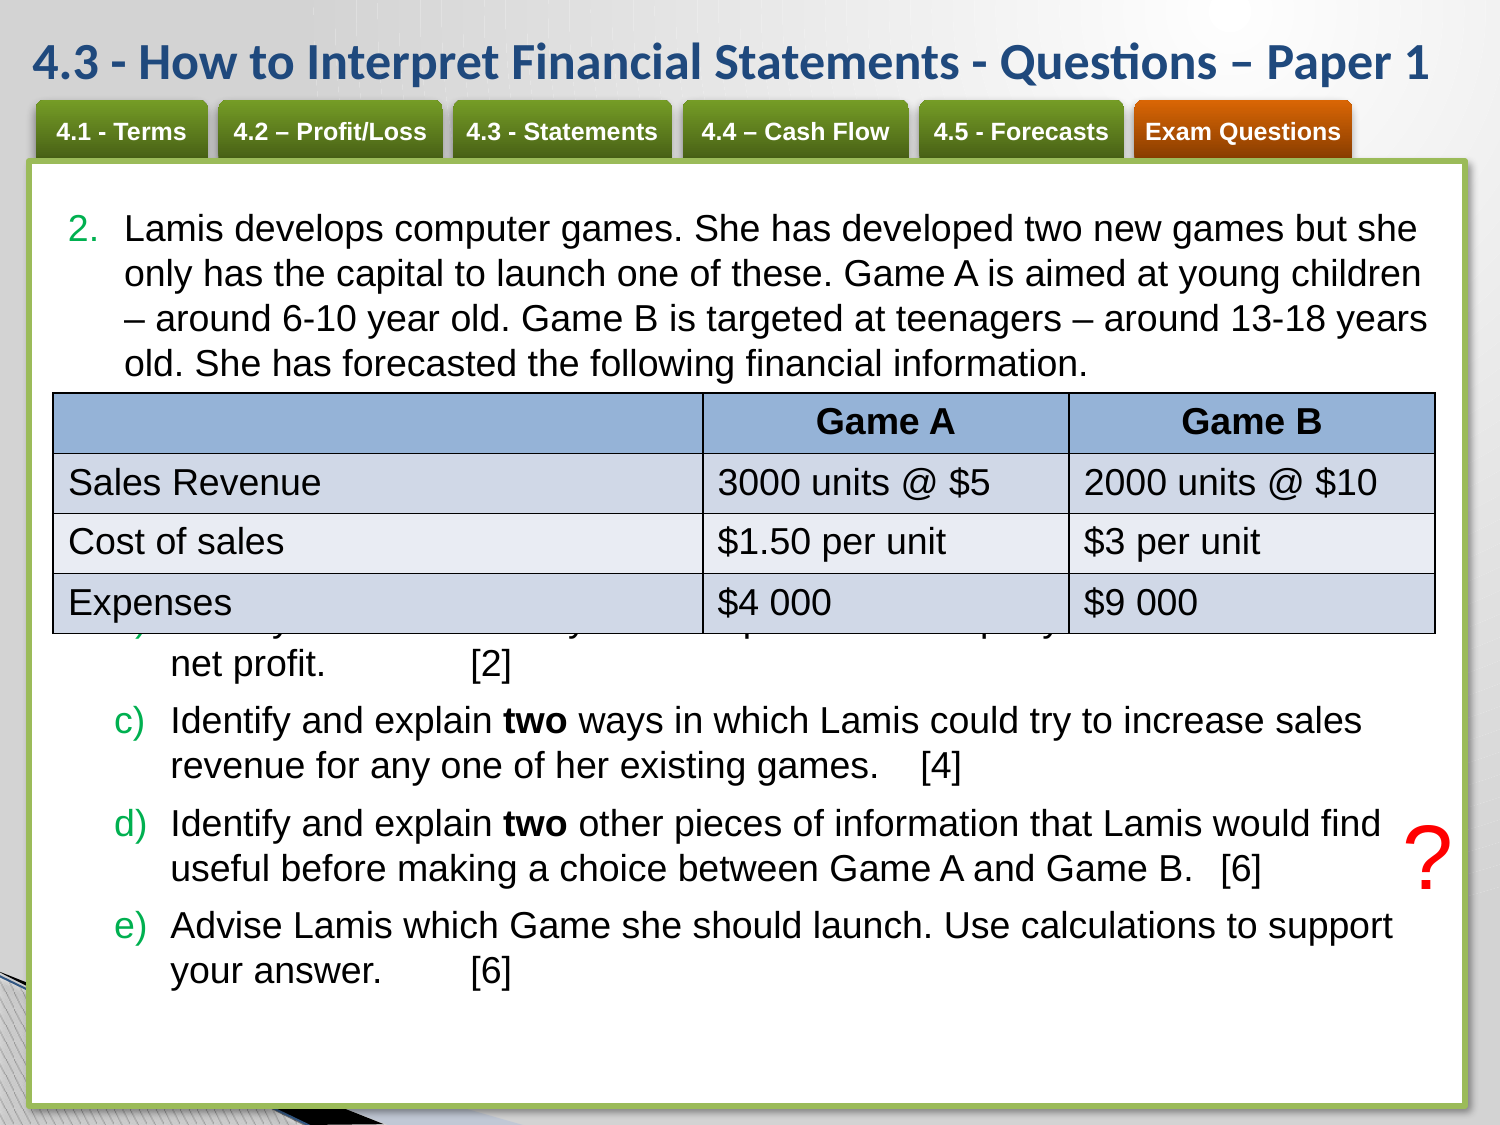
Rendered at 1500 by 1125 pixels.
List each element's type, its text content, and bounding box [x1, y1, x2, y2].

table_cell Expenses [54, 574, 702, 633]
text_box Lamis develops computer games. She has developed two new games but she only has the capital to launch one of these. Game A is aimed at young children – around 6-10 year old. Game B is targeted at teenagers – around 13-18 years old. She has forecasted the following financial information. What is meant by ‘cost of sales’? [2] Identify two reasons why retained profit of a company is not the same as its net profit. [2] Identify and explain two ways in which Lamis could try to increase sales revenue for any one of her existing games. [4] Identify and explain two other pieces of information that Lamis would find useful before making a choice between Game A and Game B. [6] Advise Lamis which Game she should launch. Use calculations to support your answer. [6] [53, 196, 1447, 999]
table_cell Cost of sales [54, 514, 702, 573]
picture [281, 1114, 303, 1125]
table_cell $3 per unit [1070, 514, 1434, 573]
table_cell $4 000 [704, 574, 1068, 633]
table_cell $9 000 [1070, 574, 1434, 633]
table_cell 2000 units @ $10 [1070, 454, 1434, 513]
table_header Game A [704, 394, 1068, 453]
title 4.3 - How to Interpret Financial Statements - Questions – Paper 1 [17, 7, 1471, 110]
table_header [54, 394, 702, 453]
text_box ? [1387, 790, 1447, 916]
table_cell $1.50 per unit [704, 514, 1068, 573]
table_cell Sales Revenue [54, 454, 702, 513]
table_cell 3000 units @ $5 [704, 454, 1068, 513]
table_header Game B [1070, 394, 1434, 453]
